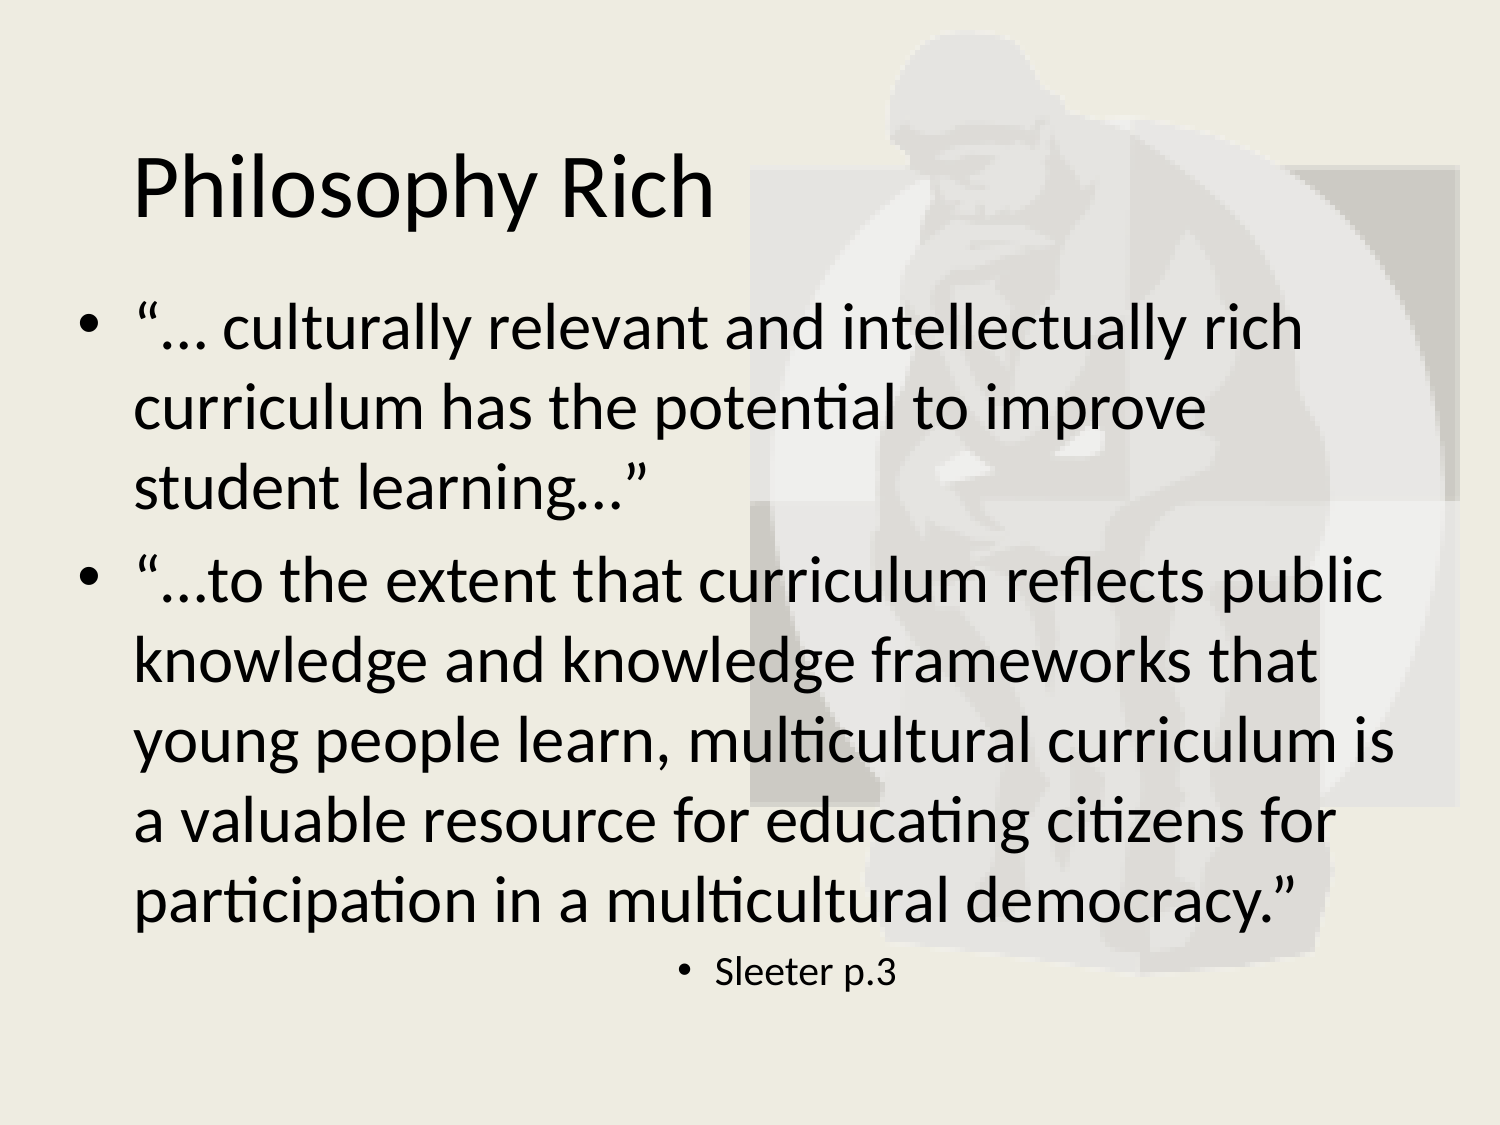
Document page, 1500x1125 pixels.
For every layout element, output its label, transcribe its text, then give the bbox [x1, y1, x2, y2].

title Philosophy Rich [0, 87, 744, 275]
list “… culturally relevant and intellectually rich curriculum has the potential to improve student learning…” “…to the extent that curriculum reflects public knowledge and knowledge frameworks that young people learn, multicultural curriculum is a valuable resource for educating citizens for participation in a multicultural democracy.” Sleeter p.3 [62, 275, 1413, 1018]
picture [749, 15, 1477, 993]
